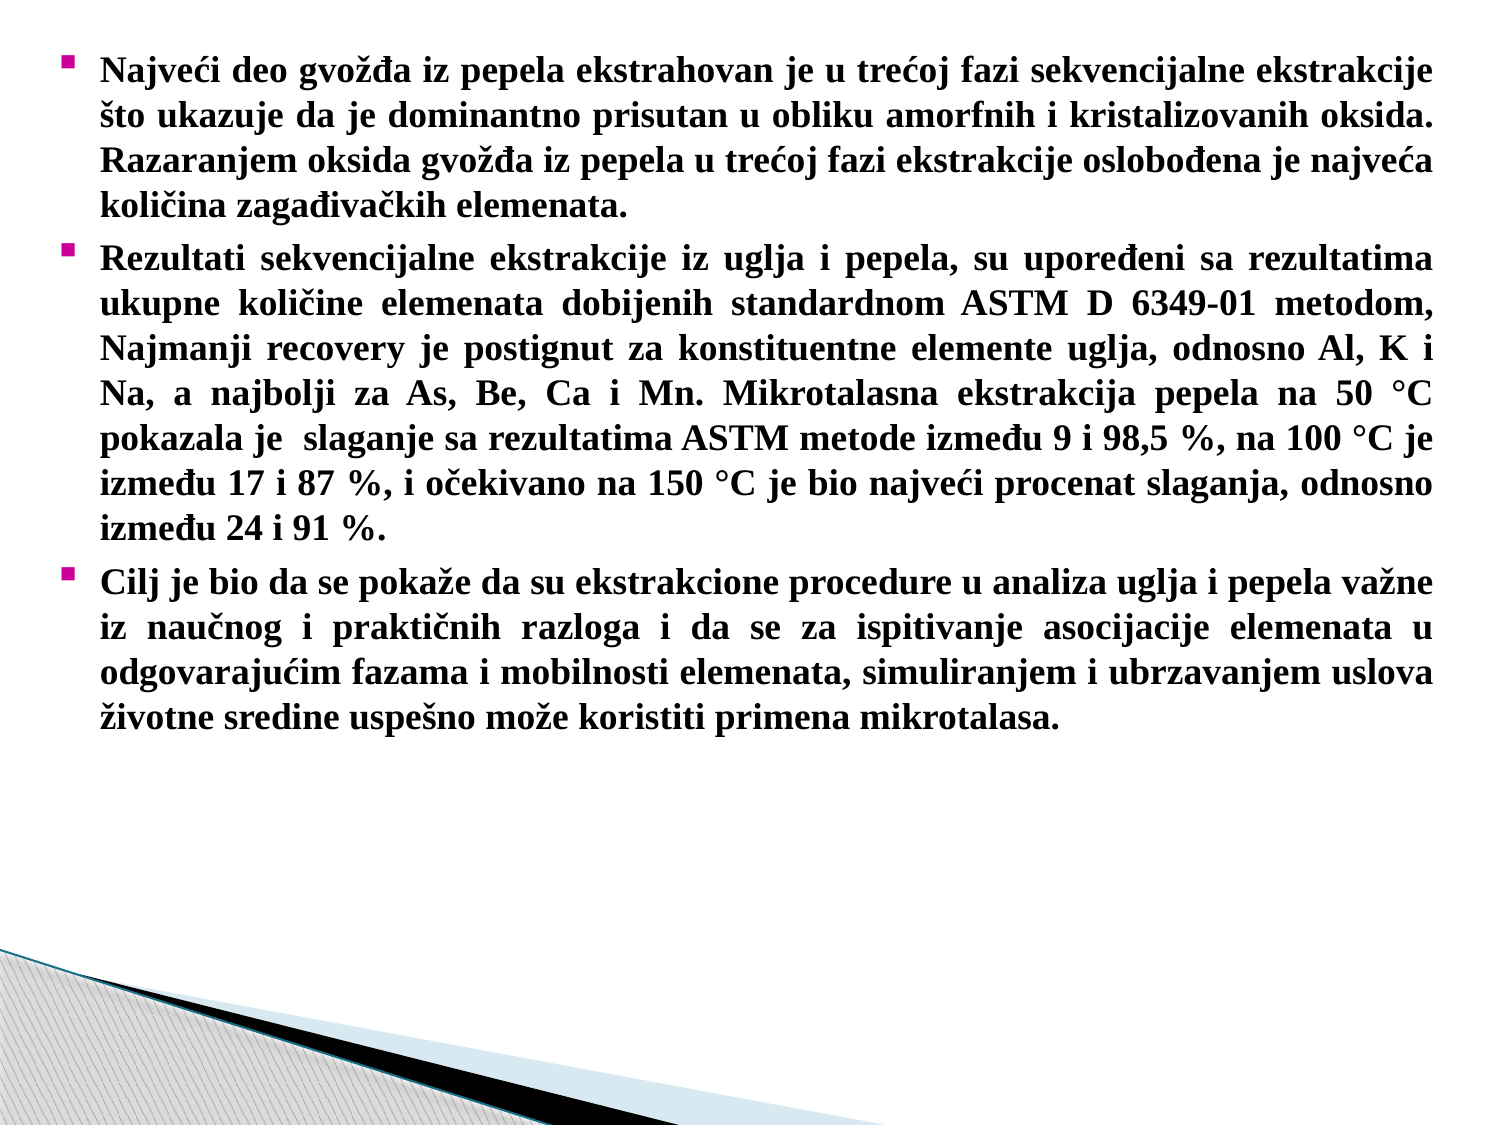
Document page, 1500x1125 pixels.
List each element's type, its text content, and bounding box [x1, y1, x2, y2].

list Najveći deo gvožđa iz pepela ekstrahovan je u trećoj fazi sekvencijalne ekstrakcije što ukazuje da je dominantno prisutan u obliku amorfnih i kristalizovanih oksida. Razaranjem oksida gvožđa iz pepela u trećoj fazi ekstrakcije oslobođena je najveća količina zagađivačkih elemenata. Rezultati sekvencijalne ekstrakcije iz uglja i pepela, su upoređeni sa rezultatima ukupne količine elemenata dobijenih standardnom ASTM D 6349-01 metodom, Najmanji recovery je postignut za konstituentne elemente uglja, odnosno Al, K i Na, a najbolji za As, Be, Ca i Mn. Mikrotalasna ekstrakcija pepela na 50 °C pokazala je slaganje sa rezultatima ASTM metode između 9 i 98,5 %, na 100 °C je između 17 i 87 %, i očekivano na 150 °C je bio najveći procenat slaganja, odnosno između 24 i 91 %. Cilj je bio da se pokaže da su ekstrakcione procedure u analiza uglja i pepela važne iz naučnog i praktičnih razloga i da se za ispitivanje asocijacije elemenata u odgovarajućim fazama i mobilnosti elemenata, simuliranjem i ubrzavanjem uslova životne sredine uspešno može koristiti primena mikrotalasa. [24, 37, 1451, 1125]
table_cell 38,80 [0, 953, 24, 962]
